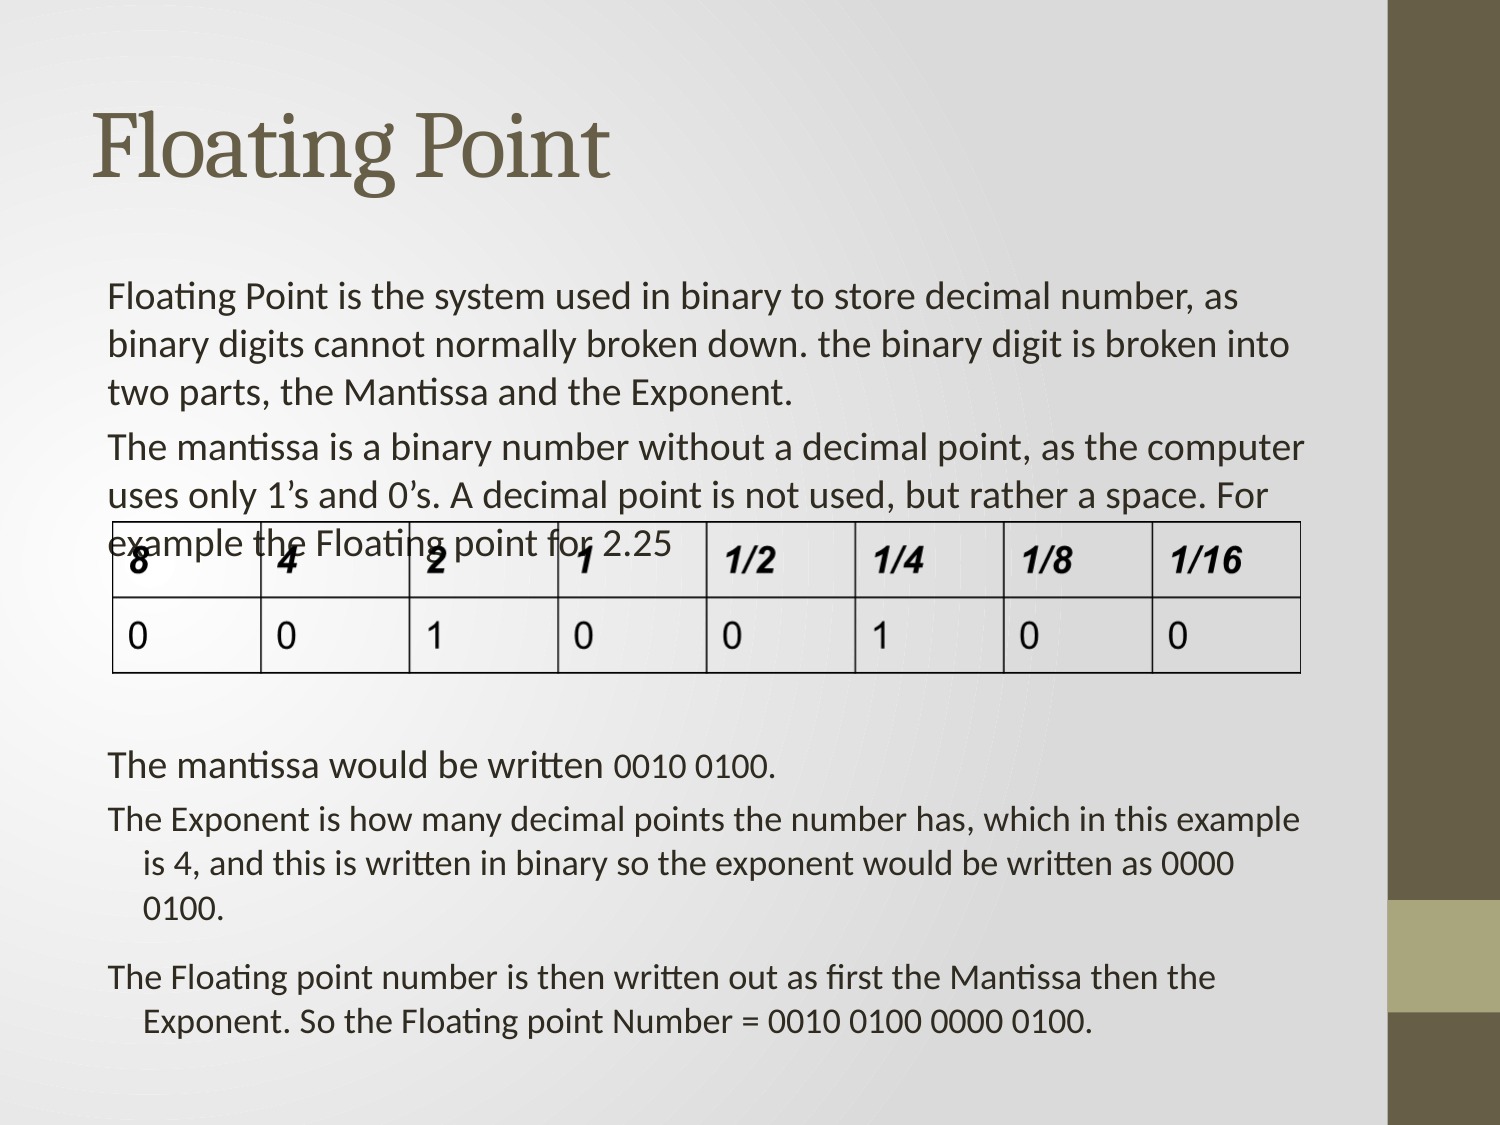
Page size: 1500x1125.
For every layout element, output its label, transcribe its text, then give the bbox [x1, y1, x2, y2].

picture [111, 520, 1301, 682]
list Floating Point is the system used in binary to store decimal number, as binary digits cannot normally broken down. the binary digit is broken into two parts, the Mantissa and the Exponent. The mantissa is a binary number without a decimal point, as the computer uses only 1’s and 0’s. A decimal point is not used, but rather a space. For example the Floating point for 2.25 The mantissa would be written 0010 0100. The Exponent is how many decimal points the number has, which in this example is 4, and this is written in binary so the exponent would be written as 0000 0100. The Floating point number is then written out as first the Mantissa then the Exponent. So the Floating point Number = 0010 0100 0000 0100. [75, 262, 1325, 1050]
title Floating Point [75, 45, 1325, 233]
